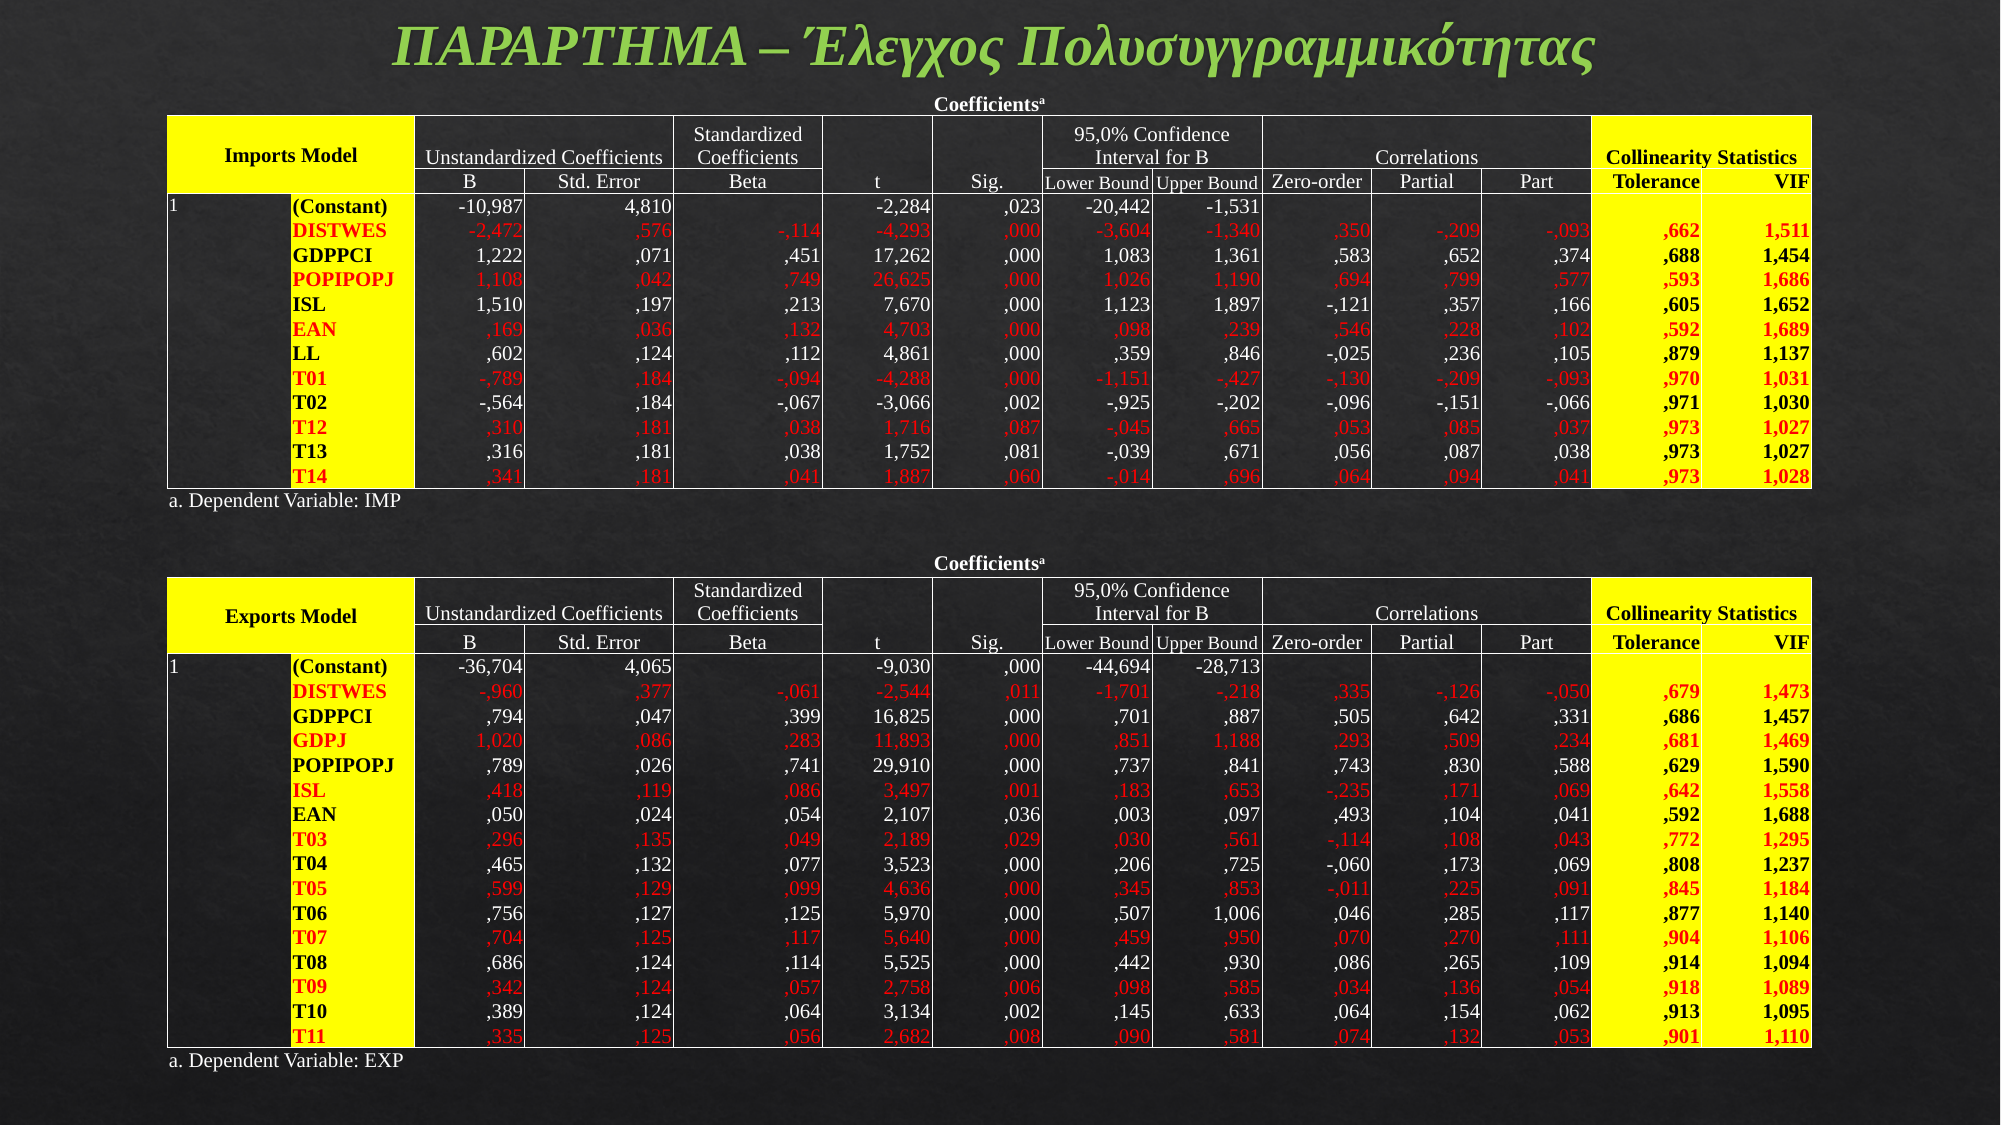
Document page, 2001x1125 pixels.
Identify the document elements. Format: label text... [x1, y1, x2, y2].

table_cell 1,752 [823, 439, 932, 463]
table_cell ,111 [1482, 925, 1591, 949]
table_cell ,105 [1482, 341, 1591, 365]
table_cell 1,020 [415, 728, 524, 752]
table_cell -,060 [1263, 851, 1371, 875]
table_cell 1,030 [1702, 390, 1811, 414]
table_cell ,679 [1592, 678, 1701, 703]
table_cell ,341 [415, 463, 524, 488]
table_cell ,228 [1372, 316, 1481, 341]
table_cell 1,510 [415, 291, 524, 316]
table_cell ,350 [1263, 218, 1371, 242]
table_cell ,213 [674, 291, 822, 316]
table_cell 1,887 [823, 463, 932, 488]
table_cell ,374 [1482, 242, 1591, 267]
table_cell ,184 [525, 390, 673, 414]
table_cell ,127 [525, 900, 673, 925]
table_cell ,225 [1372, 875, 1481, 900]
table_cell 1,469 [1702, 728, 1811, 752]
table_cell ,102 [1482, 316, 1591, 341]
table_cell ,561 [1153, 826, 1262, 851]
table_cell [1372, 194, 1481, 218]
table_cell ,877 [1592, 900, 1701, 925]
table_cell t [823, 116, 932, 193]
table_header Coefficientsa [167, 91, 1812, 115]
table_cell ,000 [933, 267, 1042, 291]
table_cell -,126 [1372, 678, 1481, 703]
table_cell T13 [291, 439, 414, 463]
table_cell 4,065 [525, 654, 673, 678]
table_cell 1,110 [1702, 1023, 1811, 1047]
table_cell ,086 [1263, 949, 1371, 974]
table_cell ,879 [1592, 341, 1701, 365]
table_cell LL [291, 341, 414, 365]
table_cell ,741 [674, 752, 822, 777]
table_cell [1263, 194, 1371, 218]
table_cell 95,0% Confidence Interval for B [1043, 116, 1262, 168]
table_cell 1,027 [1702, 439, 1811, 463]
table_cell ,296 [415, 826, 524, 851]
table_cell -,209 [1372, 218, 1481, 242]
table_cell (Constant) [291, 194, 414, 218]
table_cell -2,284 [823, 194, 932, 218]
table_cell 1,137 [1702, 341, 1811, 365]
table_cell ,887 [1153, 703, 1262, 728]
table_cell ,681 [1592, 728, 1701, 752]
table_cell -,960 [415, 678, 524, 703]
table_cell ,053 [1482, 1023, 1591, 1047]
table_cell ,098 [1043, 316, 1152, 341]
table_cell ,046 [1263, 900, 1371, 925]
table_cell ,087 [933, 414, 1042, 439]
table_cell -2,544 [823, 678, 932, 703]
table_cell 26,625 [823, 267, 932, 291]
table_cell ,184 [525, 365, 673, 390]
table_cell 1,094 [1702, 949, 1811, 974]
table_cell ,117 [1482, 900, 1591, 925]
table_cell 1,652 [1702, 291, 1811, 316]
table_cell EAN [291, 316, 414, 341]
table_cell VIF [1702, 625, 1811, 653]
table_cell ,331 [1482, 703, 1591, 728]
table_cell 1,026 [1043, 267, 1152, 291]
table_cell Unstandardized Coefficients [415, 578, 673, 624]
table_cell 1,237 [1702, 851, 1811, 875]
table_cell 1,083 [1043, 242, 1152, 267]
table_cell ,588 [1482, 752, 1591, 777]
table_cell ,077 [674, 851, 822, 875]
table_cell 5,970 [823, 900, 932, 925]
table_cell ,041 [674, 463, 822, 488]
table_cell 1,123 [1043, 291, 1152, 316]
table_cell -,066 [1482, 390, 1591, 414]
table_cell DISTWES [291, 678, 414, 703]
table_cell ,181 [525, 439, 673, 463]
table_cell [674, 194, 822, 218]
table_cell Std. Error [525, 625, 673, 653]
table_cell -,202 [1153, 390, 1262, 414]
table_cell ,851 [1043, 728, 1152, 752]
table_cell T07 [291, 925, 414, 949]
table_cell ,064 [1263, 463, 1371, 488]
table_cell ,043 [1482, 826, 1591, 851]
table_cell ,036 [525, 316, 673, 341]
table_cell -,096 [1263, 390, 1371, 414]
table_cell Partial [1372, 625, 1481, 653]
table_cell T12 [291, 414, 414, 439]
table_cell 4,810 [525, 194, 673, 218]
table_cell ,335 [415, 1023, 524, 1047]
table_cell ,074 [1263, 1023, 1371, 1047]
table_cell -10,987 [415, 194, 524, 218]
table_cell VIF [1702, 169, 1811, 193]
table_cell ,000 [933, 242, 1042, 267]
table_cell Imports Model [167, 116, 414, 193]
table_cell ,109 [1482, 949, 1591, 974]
table_cell -,094 [674, 365, 822, 390]
table_cell ,125 [674, 900, 822, 925]
table_cell 3,497 [823, 777, 932, 802]
table_cell 1,361 [1153, 242, 1262, 267]
table_cell (Constant) [291, 654, 414, 678]
table_cell -,067 [674, 390, 822, 414]
table_cell ,451 [674, 242, 822, 267]
table_cell [1482, 654, 1591, 678]
table_cell 1,688 [1702, 802, 1811, 826]
table_cell ,913 [1592, 999, 1701, 1023]
table_cell ,049 [674, 826, 822, 851]
table_cell DISTWES [291, 218, 414, 242]
table_cell ,091 [1482, 875, 1591, 900]
table_cell 17,262 [823, 242, 932, 267]
table_cell ,293 [1263, 728, 1371, 752]
table_cell ,265 [1372, 949, 1481, 974]
table_cell [1263, 654, 1371, 678]
table_cell 1,184 [1702, 875, 1811, 900]
table_cell -,093 [1482, 218, 1591, 242]
table_cell ,087 [1372, 439, 1481, 463]
table_cell ,845 [1592, 875, 1701, 900]
table_cell 3,134 [823, 999, 932, 1023]
table_cell ,041 [1482, 802, 1591, 826]
table_cell Unstandardized Coefficients [415, 116, 673, 168]
table_cell ,000 [933, 900, 1042, 925]
table_cell ,285 [1372, 900, 1481, 925]
table_cell 1,558 [1702, 777, 1811, 802]
table_cell 1,473 [1702, 678, 1811, 703]
table_cell [674, 654, 822, 678]
table_cell ,097 [1153, 802, 1262, 826]
table_cell 5,525 [823, 949, 932, 974]
table_cell ,064 [1263, 999, 1371, 1023]
table_cell 1 [168, 194, 291, 488]
table_cell -4,288 [823, 365, 932, 390]
table_cell T11 [291, 1023, 414, 1047]
table_cell -2,472 [415, 218, 524, 242]
table_cell EAN [291, 802, 414, 826]
table_cell ,442 [1043, 949, 1152, 974]
table_cell ,000 [933, 949, 1042, 974]
table_cell ,846 [1153, 341, 1262, 365]
table_cell ,038 [674, 439, 822, 463]
table_cell 1,457 [1702, 703, 1811, 728]
table_cell ,696 [1153, 463, 1262, 488]
table_cell 95,0% Confidence Interval for B [1043, 578, 1262, 624]
table_cell 2,189 [823, 826, 932, 851]
table_cell ,950 [1153, 925, 1262, 949]
table_cell ,000 [933, 851, 1042, 875]
table_cell T03 [291, 826, 414, 851]
table_cell ,970 [1592, 365, 1701, 390]
table_cell ,000 [933, 218, 1042, 242]
table_cell 16,825 [823, 703, 932, 728]
table_cell ,789 [415, 752, 524, 777]
table_cell ISL [291, 777, 414, 802]
table_cell Part [1482, 169, 1591, 193]
table_cell -,045 [1043, 414, 1152, 439]
table_cell -,121 [1263, 291, 1371, 316]
table_cell ,581 [1153, 1023, 1262, 1047]
table_cell ,465 [415, 851, 524, 875]
table_cell -1,151 [1043, 365, 1152, 390]
table_cell -,114 [674, 218, 822, 242]
table_cell ,971 [1592, 390, 1701, 414]
table_cell ,342 [415, 974, 524, 999]
table_cell -1,340 [1153, 218, 1262, 242]
table_cell ,124 [525, 999, 673, 1023]
table_cell ,725 [1153, 851, 1262, 875]
table_cell ,119 [525, 777, 673, 802]
table_cell ,171 [1372, 777, 1481, 802]
table_cell ,694 [1263, 267, 1371, 291]
table_cell ,399 [674, 703, 822, 728]
table_cell ,056 [674, 1023, 822, 1047]
table_cell ,132 [525, 851, 673, 875]
table_cell ,038 [1482, 439, 1591, 463]
table_cell Partial [1372, 169, 1481, 193]
table_cell ,357 [1372, 291, 1481, 316]
table_cell -3,066 [823, 390, 932, 414]
table_cell Std. Error [525, 169, 673, 193]
table_cell ,145 [1043, 999, 1152, 1023]
table_cell ,154 [1372, 999, 1481, 1023]
table_cell ,686 [415, 949, 524, 974]
table_cell ,125 [525, 1023, 673, 1047]
table_cell GDPJ [291, 728, 414, 752]
table_cell ,006 [933, 974, 1042, 999]
table_cell ,124 [525, 949, 673, 974]
table_cell T01 [291, 365, 414, 390]
table_cell -,218 [1153, 678, 1262, 703]
table_cell ,124 [525, 341, 673, 365]
table_cell ,070 [1263, 925, 1371, 949]
table_cell ,642 [1372, 703, 1481, 728]
table_cell ,037 [1482, 414, 1591, 439]
table_cell ,094 [1372, 463, 1481, 488]
table_cell -,093 [1482, 365, 1591, 390]
table_cell ,505 [1263, 703, 1371, 728]
title ΠΑΡΑΡΤΗΜΑ – Έλεγχος Πολυσυγγραμμικότητας [336, 21, 1654, 85]
table_cell Beta [674, 625, 822, 653]
table_cell ,701 [1043, 703, 1152, 728]
table_cell Beta [674, 169, 822, 193]
table_cell ,064 [674, 999, 822, 1023]
table_cell ,592 [1592, 316, 1701, 341]
table_cell ,135 [525, 826, 673, 851]
table_cell ,030 [1043, 826, 1152, 851]
table_cell -,011 [1263, 875, 1371, 900]
table_cell [1702, 194, 1811, 218]
table_cell ,973 [1592, 463, 1701, 488]
table_cell ,086 [525, 728, 673, 752]
table_cell 4,636 [823, 875, 932, 900]
table_cell 1,006 [1153, 900, 1262, 925]
table_cell 1,716 [823, 414, 932, 439]
table_cell ,132 [674, 316, 822, 341]
table_cell ,112 [674, 341, 822, 365]
table_cell 5,640 [823, 925, 932, 949]
table_cell ,234 [1482, 728, 1591, 752]
table_cell ,808 [1592, 851, 1701, 875]
table_cell Collinearity Statistics [1592, 578, 1811, 624]
table_cell ,026 [525, 752, 673, 777]
table_cell ,671 [1153, 439, 1262, 463]
table_cell ,704 [415, 925, 524, 949]
table_cell ,181 [525, 463, 673, 488]
table_cell T04 [291, 851, 414, 875]
table_cell ,662 [1592, 218, 1701, 242]
table_cell ,023 [933, 194, 1042, 218]
table_cell POPIPOPJ [291, 752, 414, 777]
table_cell ,054 [674, 802, 822, 826]
table_cell ,000 [933, 341, 1042, 365]
table_cell ,000 [933, 365, 1042, 390]
table_cell T10 [291, 999, 414, 1023]
table_cell Collinearity Statistics [1592, 116, 1811, 168]
table_cell ,602 [415, 341, 524, 365]
table_cell 1 [168, 654, 291, 1047]
table_cell ,629 [1592, 752, 1701, 777]
table_cell 1,140 [1702, 900, 1811, 925]
table_cell ,029 [933, 826, 1042, 851]
table_cell 1,686 [1702, 267, 1811, 291]
table_cell -,025 [1263, 341, 1371, 365]
table_cell ,270 [1372, 925, 1481, 949]
table_cell ,003 [1043, 802, 1152, 826]
table_cell ,041 [1482, 463, 1591, 488]
table_cell ,743 [1263, 752, 1371, 777]
table_cell -,050 [1482, 678, 1591, 703]
table_cell Sig. [933, 578, 1042, 653]
table_cell 1,222 [415, 242, 524, 267]
table_cell B [415, 169, 524, 193]
table_cell ,377 [525, 678, 673, 703]
table_cell -,061 [674, 678, 822, 703]
table_cell ,459 [1043, 925, 1152, 949]
table_cell ,652 [1372, 242, 1481, 267]
table_cell ,418 [415, 777, 524, 802]
table_cell T06 [291, 900, 414, 925]
table_cell ,054 [1482, 974, 1591, 999]
table_cell ,034 [1263, 974, 1371, 999]
table_cell Lower Bound [1043, 625, 1152, 653]
table_cell Correlations [1263, 578, 1591, 624]
table_cell T14 [291, 463, 414, 488]
table_cell t [823, 578, 932, 653]
table_cell -44,694 [1043, 654, 1152, 678]
table_cell ,901 [1592, 1023, 1701, 1047]
table_cell ,053 [1263, 414, 1371, 439]
table_cell ,236 [1372, 341, 1481, 365]
table_cell a. Dependent Variable: IMP [167, 489, 1812, 513]
table_cell ,099 [674, 875, 822, 900]
table_cell ,036 [933, 802, 1042, 826]
table_cell Zero-order [1263, 625, 1371, 653]
table_cell ,125 [525, 925, 673, 949]
table_cell ,737 [1043, 752, 1152, 777]
table_cell ,129 [525, 875, 673, 900]
table_cell ,000 [933, 752, 1042, 777]
table_cell -,151 [1372, 390, 1481, 414]
table_cell ,024 [525, 802, 673, 826]
table_cell ,642 [1592, 777, 1701, 802]
table_cell Correlations [1263, 116, 1591, 168]
table_cell ,062 [1482, 999, 1591, 1023]
table_cell ,124 [525, 974, 673, 999]
table_cell [1592, 194, 1701, 218]
table_cell ,038 [674, 414, 822, 439]
table_cell ,794 [415, 703, 524, 728]
table_cell ,183 [1043, 777, 1152, 802]
table_cell Tolerance [1592, 625, 1701, 653]
table_cell 2,682 [823, 1023, 932, 1047]
table_cell ,577 [1482, 267, 1591, 291]
table_cell ,345 [1043, 875, 1152, 900]
table_cell Zero-order [1263, 169, 1371, 193]
table_cell 1,190 [1153, 267, 1262, 291]
table_cell Exports Model [167, 578, 414, 653]
table_cell ,104 [1372, 802, 1481, 826]
table_cell ,000 [933, 316, 1042, 341]
table_cell -4,293 [823, 218, 932, 242]
table_cell -1,701 [1043, 678, 1152, 703]
table_cell ,042 [525, 267, 673, 291]
table_cell 1,188 [1153, 728, 1262, 752]
table_cell ,576 [525, 218, 673, 242]
table_cell ,000 [933, 291, 1042, 316]
table_cell ,592 [1592, 802, 1701, 826]
table_cell -,130 [1263, 365, 1371, 390]
table_cell Upper Bound [1153, 625, 1262, 653]
table_cell 1,511 [1702, 218, 1811, 242]
table_cell ,686 [1592, 703, 1701, 728]
table_cell ,688 [1592, 242, 1701, 267]
table_cell ,117 [674, 925, 822, 949]
table_cell 1,031 [1702, 365, 1811, 390]
table_cell GDPPCI [291, 703, 414, 728]
table_cell ,098 [1043, 974, 1152, 999]
table_cell ,359 [1043, 341, 1152, 365]
table_cell ,001 [933, 777, 1042, 802]
table_cell -20,442 [1043, 194, 1152, 218]
table_cell ,973 [1592, 414, 1701, 439]
table_cell ,057 [674, 974, 822, 999]
table_cell ,772 [1592, 826, 1701, 851]
table_cell 1,454 [1702, 242, 1811, 267]
table_cell -,114 [1263, 826, 1371, 851]
table_cell POPIPOPJ [291, 267, 414, 291]
table_cell -1,531 [1153, 194, 1262, 218]
table_cell ,633 [1153, 999, 1262, 1023]
table_cell B [415, 625, 524, 653]
table_cell ,583 [1263, 242, 1371, 267]
table_cell ,114 [674, 949, 822, 974]
table_cell ,316 [415, 439, 524, 463]
table_cell -,209 [1372, 365, 1481, 390]
table_cell ,002 [933, 390, 1042, 414]
table_cell ,665 [1153, 414, 1262, 439]
table_cell ,749 [674, 267, 822, 291]
table_cell ,181 [525, 414, 673, 439]
table_cell 1,106 [1702, 925, 1811, 949]
table_cell ,069 [1482, 851, 1591, 875]
table_cell [1372, 654, 1481, 678]
table_cell ,000 [933, 925, 1042, 949]
table_cell 1,095 [1702, 999, 1811, 1023]
table_cell ,756 [415, 900, 524, 925]
table_cell ,197 [525, 291, 673, 316]
table_cell 1,027 [1702, 414, 1811, 439]
table_cell -,564 [415, 390, 524, 414]
table_cell [1482, 194, 1591, 218]
table_cell ,853 [1153, 875, 1262, 900]
table_cell ,918 [1592, 974, 1701, 999]
table_cell 4,861 [823, 341, 932, 365]
table_cell 11,893 [823, 728, 932, 752]
table_cell ,509 [1372, 728, 1481, 752]
table_cell ,056 [1263, 439, 1371, 463]
table_cell ,011 [933, 678, 1042, 703]
table_cell Standardized Coefficients [674, 116, 822, 168]
table_cell ,132 [1372, 1023, 1481, 1047]
table_cell [1702, 654, 1811, 678]
table_cell T05 [291, 875, 414, 900]
table_cell ,389 [415, 999, 524, 1023]
table_cell -28,713 [1153, 654, 1262, 678]
table_cell [1592, 654, 1701, 678]
table_cell ,799 [1372, 267, 1481, 291]
table_cell ,047 [525, 703, 673, 728]
table_cell 29,910 [823, 752, 932, 777]
table_cell ,841 [1153, 752, 1262, 777]
table_cell a. Dependent Variable: EXP [167, 1048, 1812, 1072]
table_cell ,169 [415, 316, 524, 341]
table_cell ,239 [1153, 316, 1262, 341]
table_cell ,008 [933, 1023, 1042, 1047]
table_cell Sig. [933, 116, 1042, 193]
table_cell GDPPCI [291, 242, 414, 267]
table_cell ,507 [1043, 900, 1152, 925]
table_cell 2,758 [823, 974, 932, 999]
table_header Coefficientsa [167, 549, 1812, 577]
table_cell ,000 [933, 728, 1042, 752]
table_cell ,081 [933, 439, 1042, 463]
table_cell 4,703 [823, 316, 932, 341]
table_cell ,206 [1043, 851, 1152, 875]
table_cell 1,028 [1702, 463, 1811, 488]
table_cell ,000 [933, 654, 1042, 678]
table_cell -3,604 [1043, 218, 1152, 242]
table_cell -,039 [1043, 439, 1152, 463]
table_cell ,283 [674, 728, 822, 752]
table_cell ,653 [1153, 777, 1262, 802]
table_cell -,789 [415, 365, 524, 390]
table_cell ,335 [1263, 678, 1371, 703]
table_cell ,310 [415, 414, 524, 439]
table_cell 1,108 [415, 267, 524, 291]
table_cell ,605 [1592, 291, 1701, 316]
table_cell -,925 [1043, 390, 1152, 414]
table_cell ,108 [1372, 826, 1481, 851]
table_cell ,599 [415, 875, 524, 900]
table_cell ,830 [1372, 752, 1481, 777]
table_cell ,593 [1592, 267, 1701, 291]
table_cell -,427 [1153, 365, 1262, 390]
table_cell ,973 [1592, 439, 1701, 463]
table_cell ,166 [1482, 291, 1591, 316]
table_cell ,000 [933, 875, 1042, 900]
table_cell -36,704 [415, 654, 524, 678]
table_cell ,090 [1043, 1023, 1152, 1047]
table_cell ,585 [1153, 974, 1262, 999]
table_cell Tolerance [1592, 169, 1701, 193]
table_cell ,173 [1372, 851, 1481, 875]
table_cell T08 [291, 949, 414, 974]
table_cell ,546 [1263, 316, 1371, 341]
table_cell 1,295 [1702, 826, 1811, 851]
table_cell 1,089 [1702, 974, 1811, 999]
table_cell ISL [291, 291, 414, 316]
table_cell Upper Bound [1153, 169, 1262, 193]
table_cell ,060 [933, 463, 1042, 488]
table_cell 2,107 [823, 802, 932, 826]
table_cell T09 [291, 974, 414, 999]
table_cell 1,689 [1702, 316, 1811, 341]
table_cell 1,897 [1153, 291, 1262, 316]
table_cell ,000 [933, 703, 1042, 728]
table_cell Part [1482, 625, 1591, 653]
table_cell -,235 [1263, 777, 1371, 802]
table_cell 1,590 [1702, 752, 1811, 777]
table_cell -,014 [1043, 463, 1152, 488]
table_cell ,086 [674, 777, 822, 802]
table_cell Lower Bound [1043, 169, 1152, 193]
table_cell ,069 [1482, 777, 1591, 802]
table_cell ,002 [933, 999, 1042, 1023]
table_cell ,085 [1372, 414, 1481, 439]
table_cell ,050 [415, 802, 524, 826]
table_cell ,914 [1592, 949, 1701, 974]
table_cell ,136 [1372, 974, 1481, 999]
table_cell ,904 [1592, 925, 1701, 949]
table_cell Standardized Coefficients [674, 578, 822, 624]
table_cell -9,030 [823, 654, 932, 678]
table_cell 7,670 [823, 291, 932, 316]
table_cell ,071 [525, 242, 673, 267]
table_cell T02 [291, 390, 414, 414]
table_cell ,493 [1263, 802, 1371, 826]
table_cell ,930 [1153, 949, 1262, 974]
table_cell 3,523 [823, 851, 932, 875]
